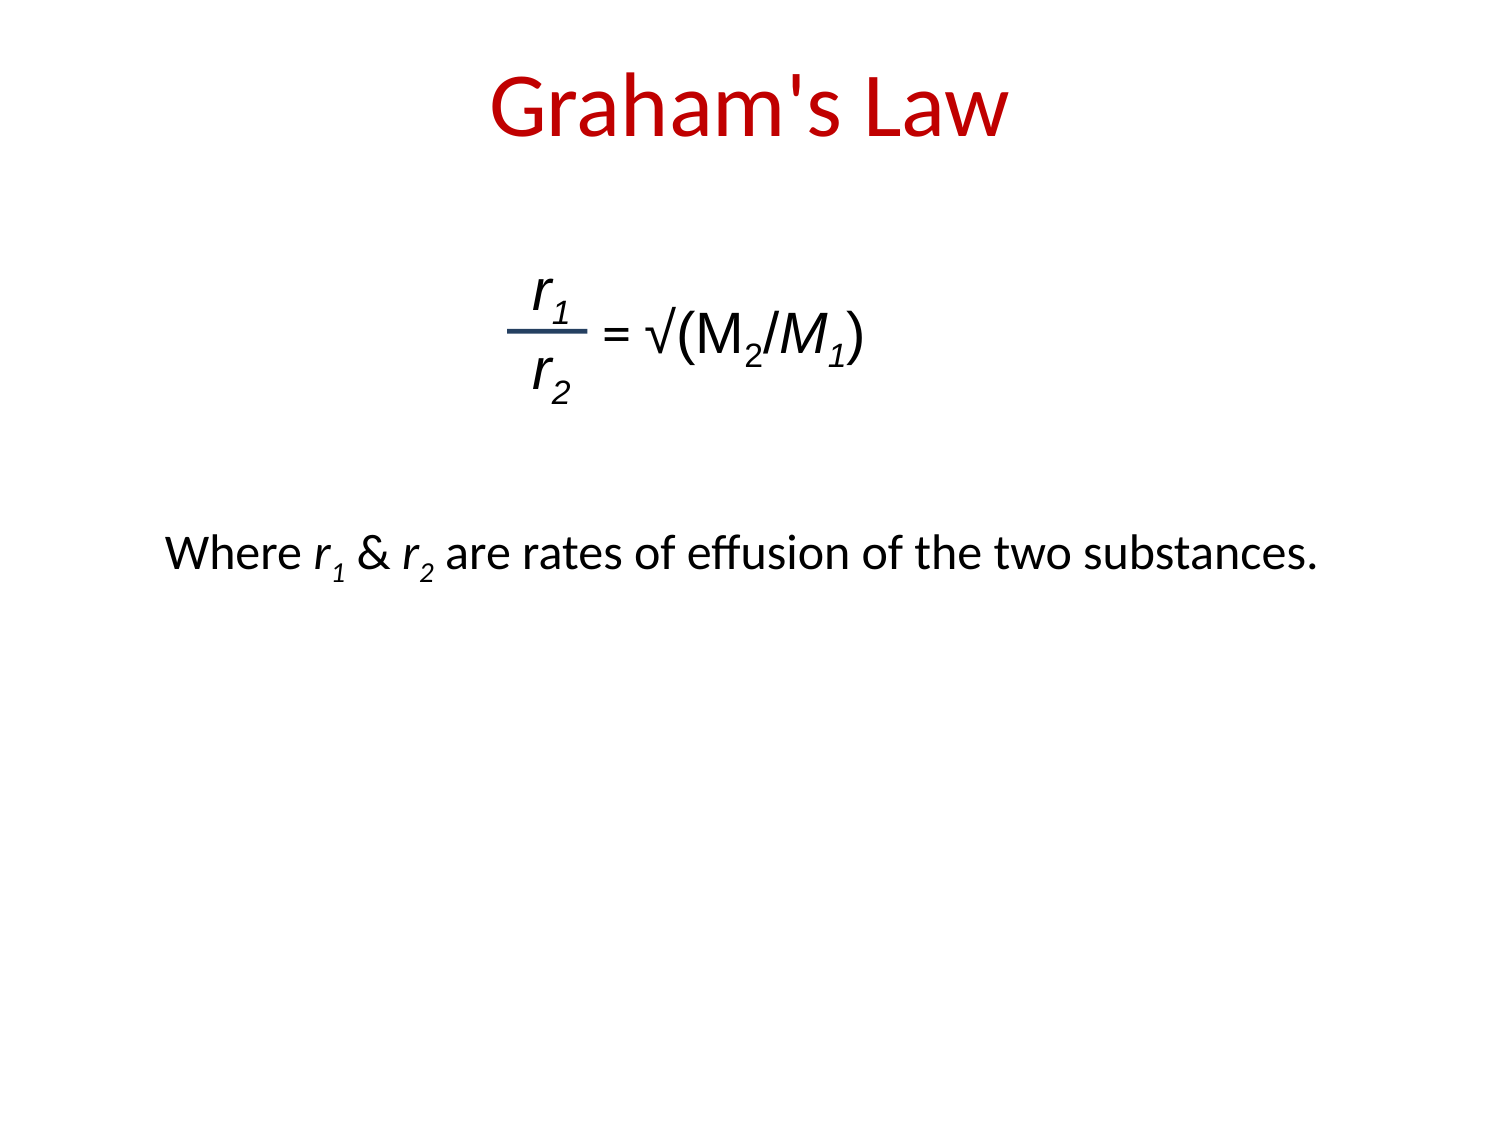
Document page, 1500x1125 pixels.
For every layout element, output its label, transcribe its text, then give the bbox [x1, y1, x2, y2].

text_box Where r1 & r2 are rates of effusion of the two substances. [149, 512, 1425, 596]
text_box = √(M2/M1) [587, 287, 913, 427]
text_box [506, 244, 588, 402]
text_box Graham's Law [112, 37, 1388, 225]
